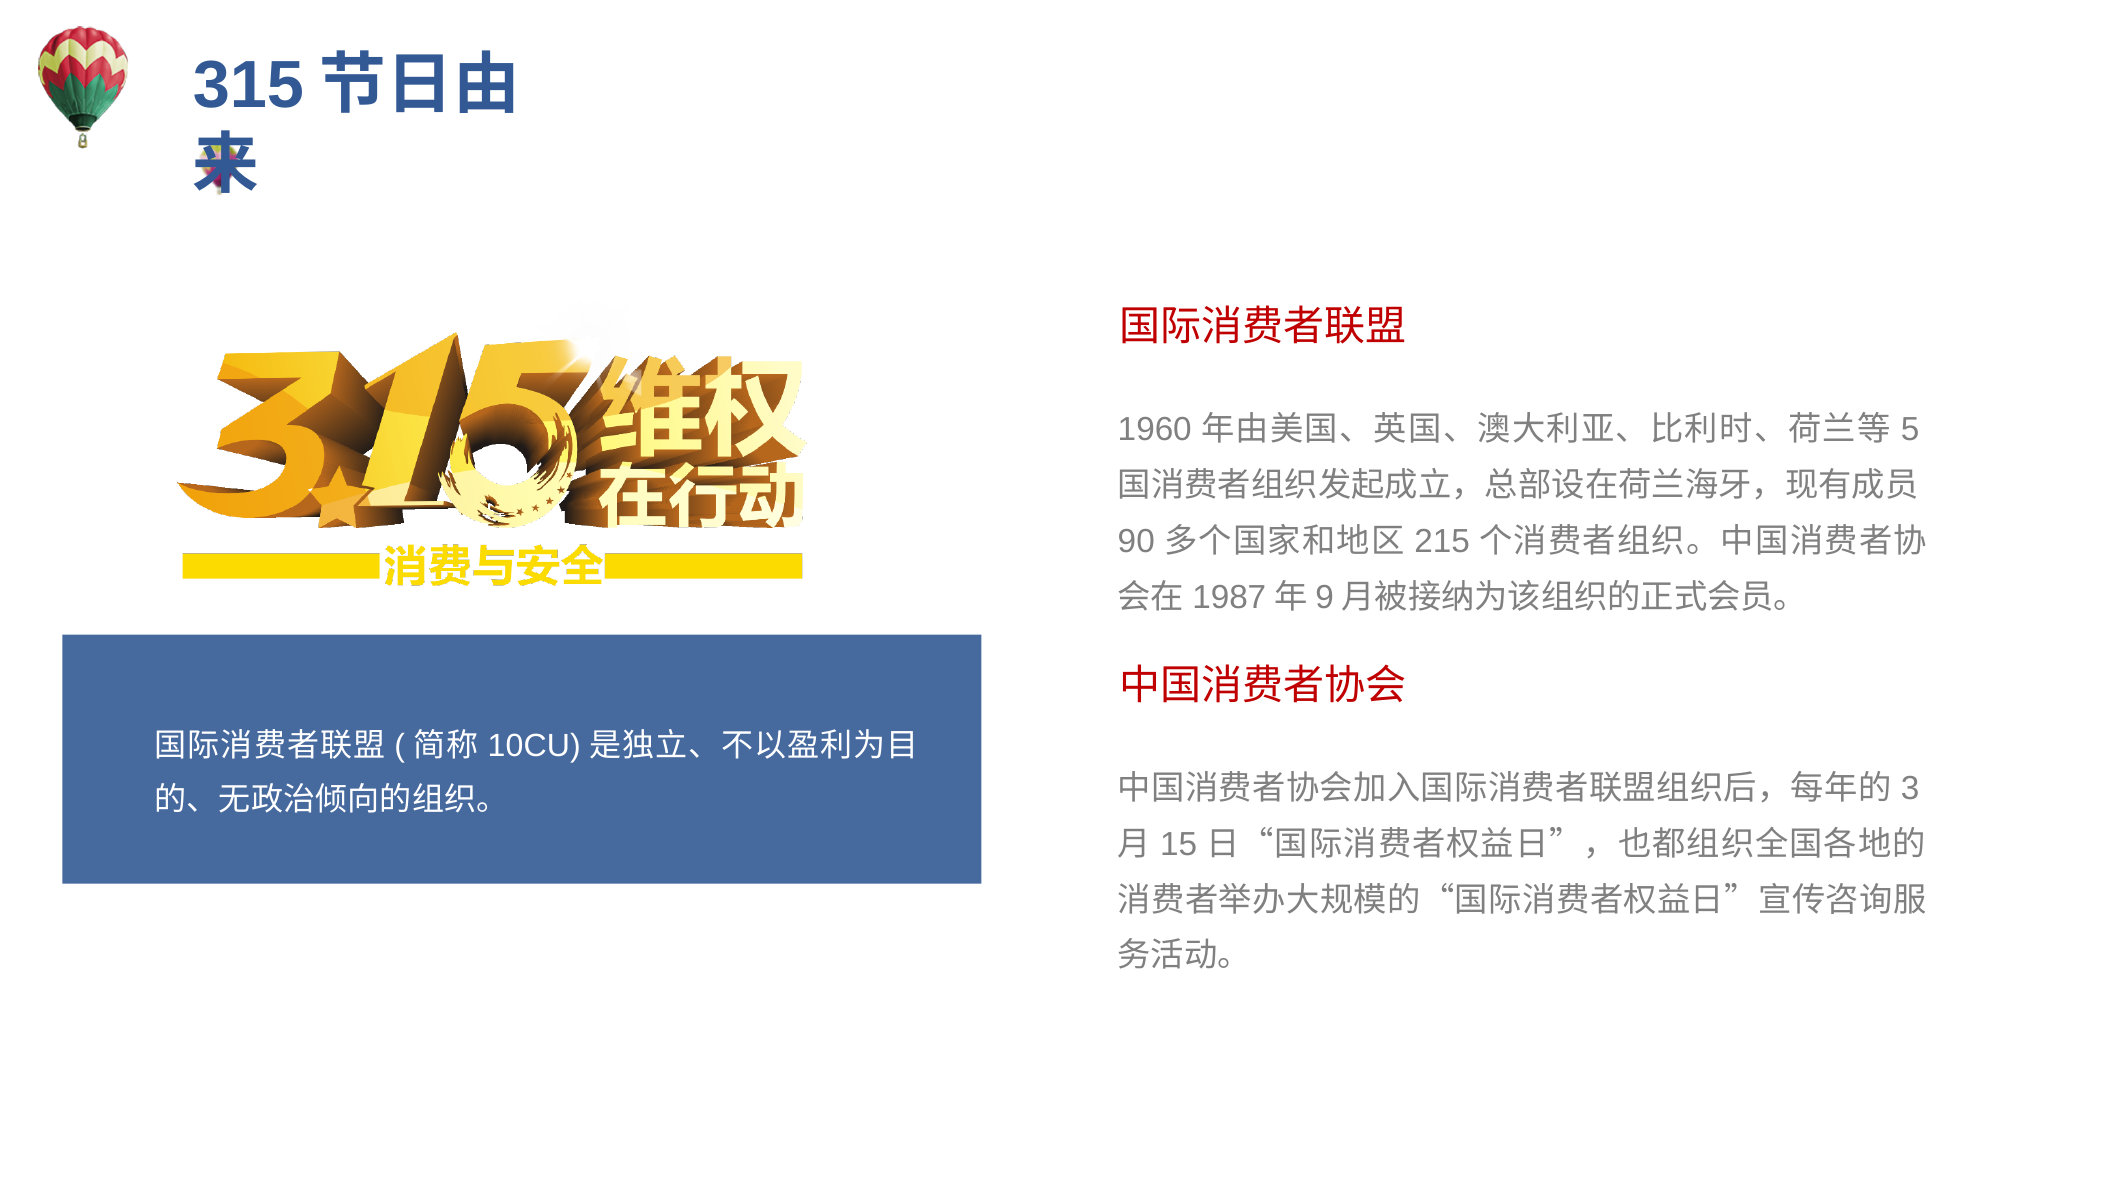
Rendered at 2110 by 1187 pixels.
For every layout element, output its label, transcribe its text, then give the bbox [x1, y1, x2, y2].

picture [176, 286, 807, 586]
text_box 国际消费者联盟 [1103, 291, 1423, 357]
text_box 中国消费者协会加入国际消费者联盟组织后，每年的3月15日“国际消费者权益日”，也都组织全国各地的消费者举办大规模的“国际消费者权益日”宣传咨询服务活动。 [1101, 742, 1944, 982]
text_box 1960年由美国、英国、澳大利亚、比利时、荷兰等5国消费者组织发起成立，总部设在荷兰海牙，现有成员90多个国家和地区215个消费者组织。中国消费者协会在1987年9月被接纳为该组织的正式会员。 [1101, 383, 1944, 623]
text_box 中国消费者协会 [1103, 650, 1423, 716]
picture [38, 26, 241, 197]
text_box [62, 634, 982, 884]
text_box 315节日由来 [176, 33, 601, 209]
